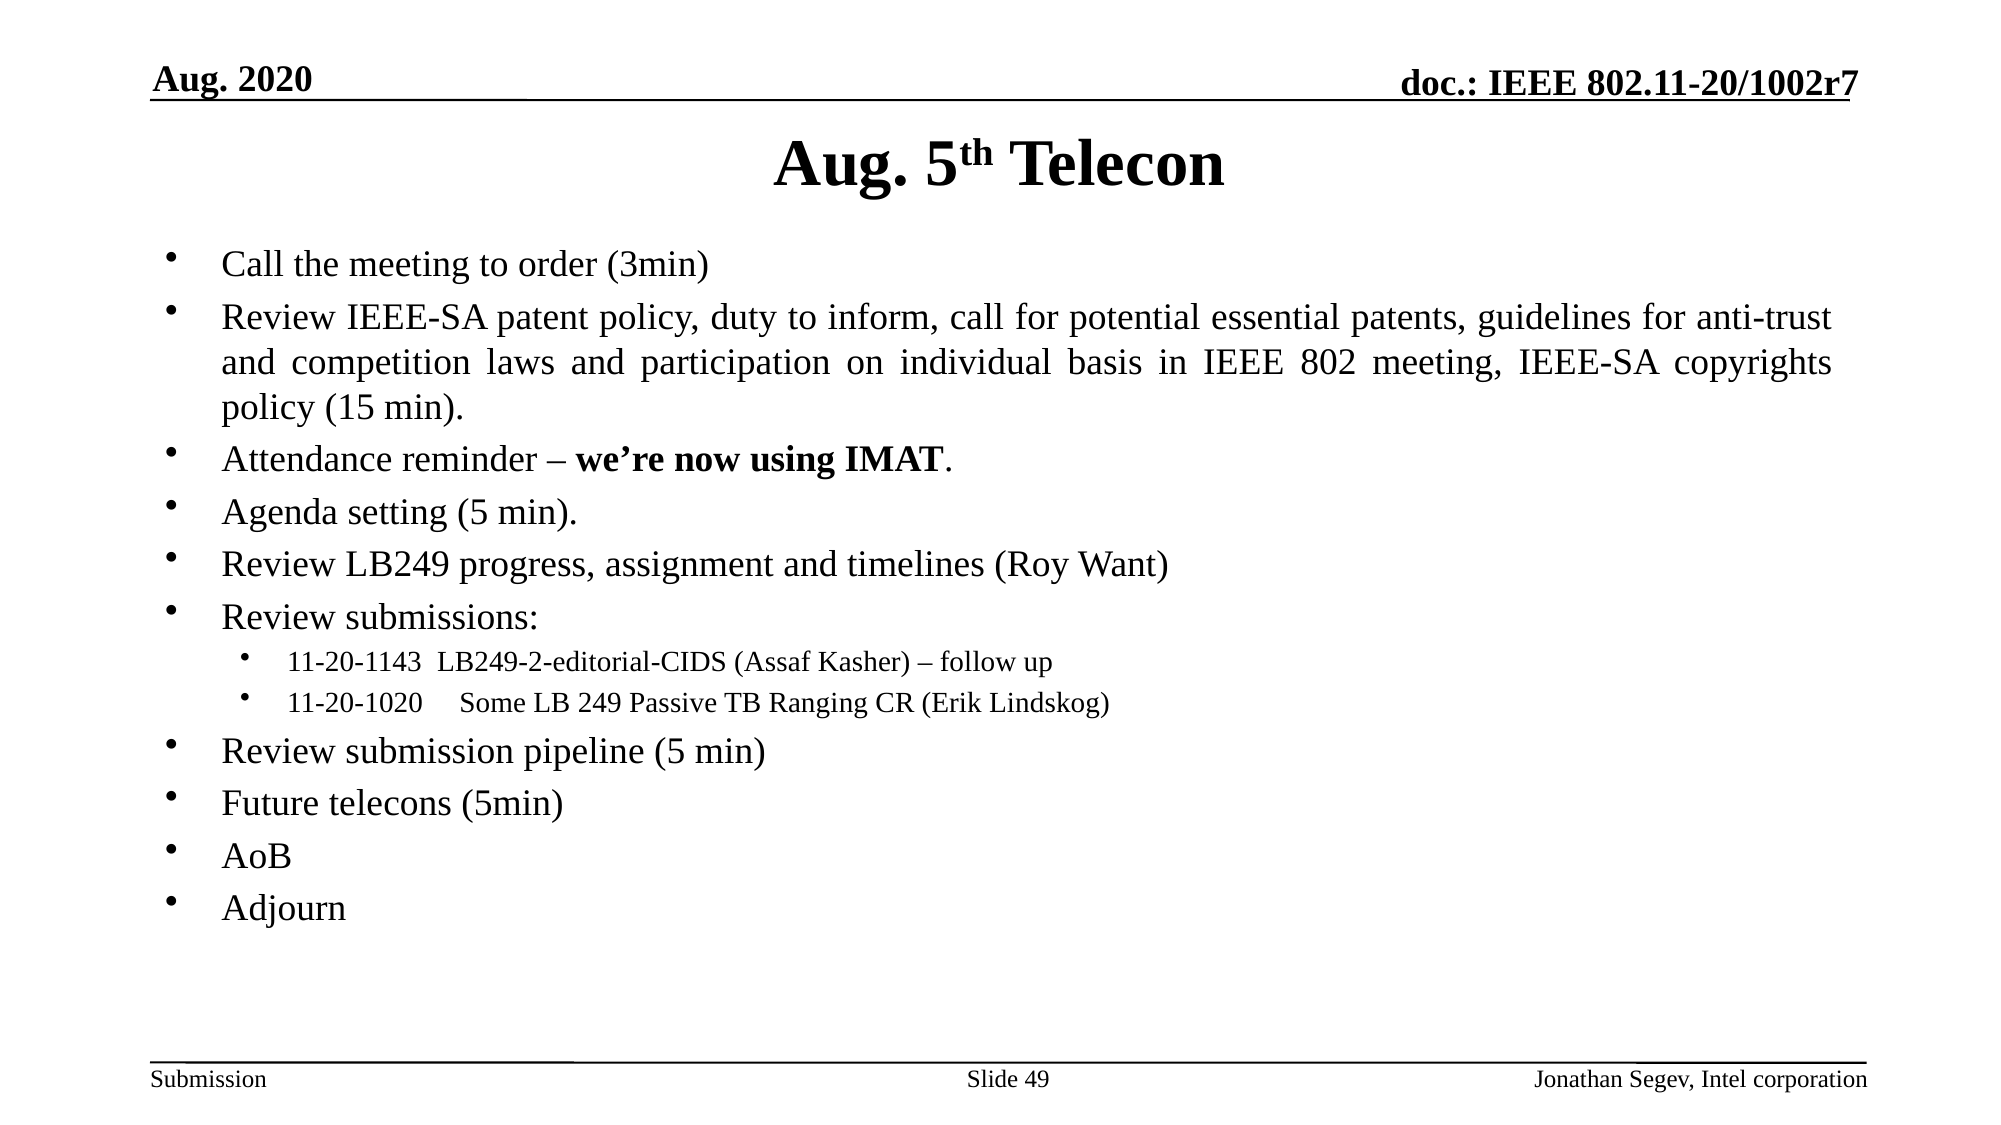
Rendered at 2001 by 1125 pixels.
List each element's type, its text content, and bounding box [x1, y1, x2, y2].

slide_number Slide 49 [950, 1061, 1067, 1123]
list Call the meeting to order (3min) Review IEEE-SA patent policy, duty to inform, call for potential essential patents, guidelines for anti-trust and competition laws and participation on individual basis in IEEE 802 meeting, IEEE-SA copyrights policy (15 min). Attendance reminder – we’re now using IMAT. Agenda setting (5 min). Review LB249 progress, assignment and timelines (Roy Want) Review submissions: 11-20-1143 LB249-2-editorial-CIDS (Assaf Kasher) – follow up 11-20-1020 Some LB 249 Passive TB Ranging CR (Erik Lindskog) Review submission pipeline (5 min) Future telecons (5min) AoB Adjourn [149, 231, 1850, 1000]
title Aug. 5th Telecon [149, 112, 1850, 205]
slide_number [152, 54, 563, 100]
footer Jonathan Segev, Intel corporation [1171, 1061, 1869, 1093]
